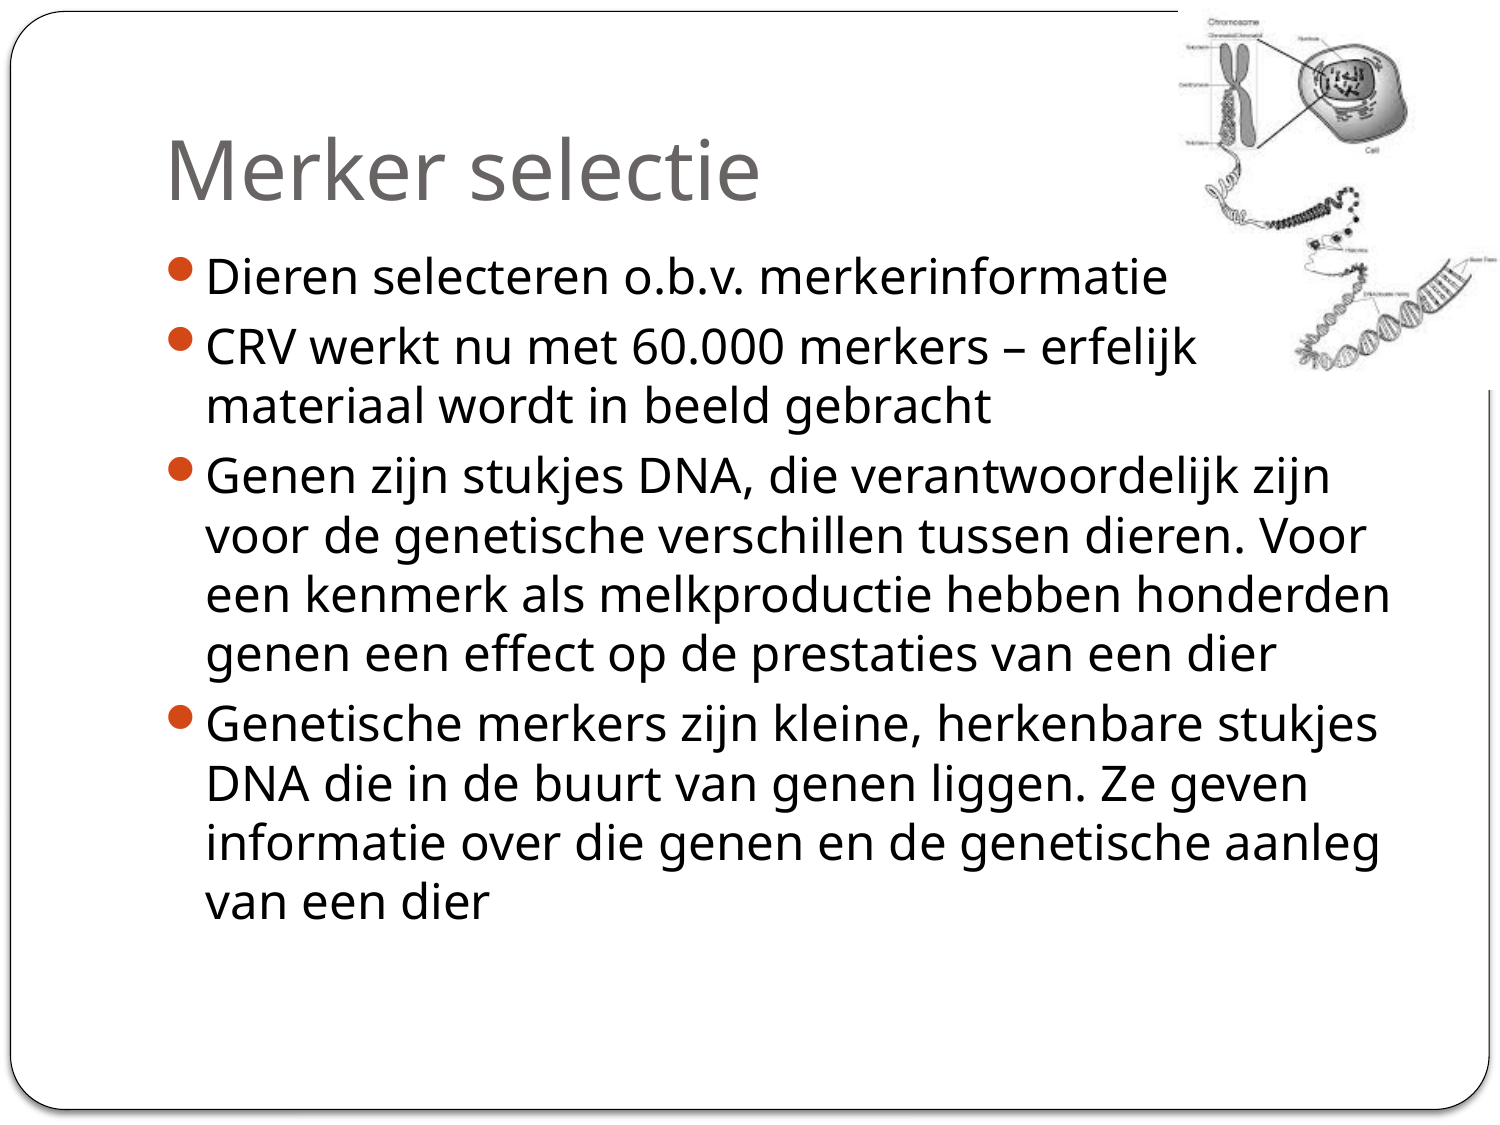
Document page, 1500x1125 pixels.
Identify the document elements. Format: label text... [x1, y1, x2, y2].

title Merker selectie [150, 45, 1172, 233]
picture [1177, 7, 1500, 390]
list Dieren selecteren o.b.v. merkerinformatie CRV werkt nu met 60.000 merkers – erfelijk materiaal wordt in beeld gebracht Genen zijn stukjes DNA, die verantwoordelijk zijn voor de genetische verschillen tussen dieren. Voor een kenmerk als melkproductie hebben honderden genen een effect op de prestaties van een dier Genetische merkers zijn kleine, herkenbare stukjes DNA die in de buurt van genen liggen. Ze geven informatie over die genen en de genetische aanleg van een dier [150, 237, 1425, 988]
